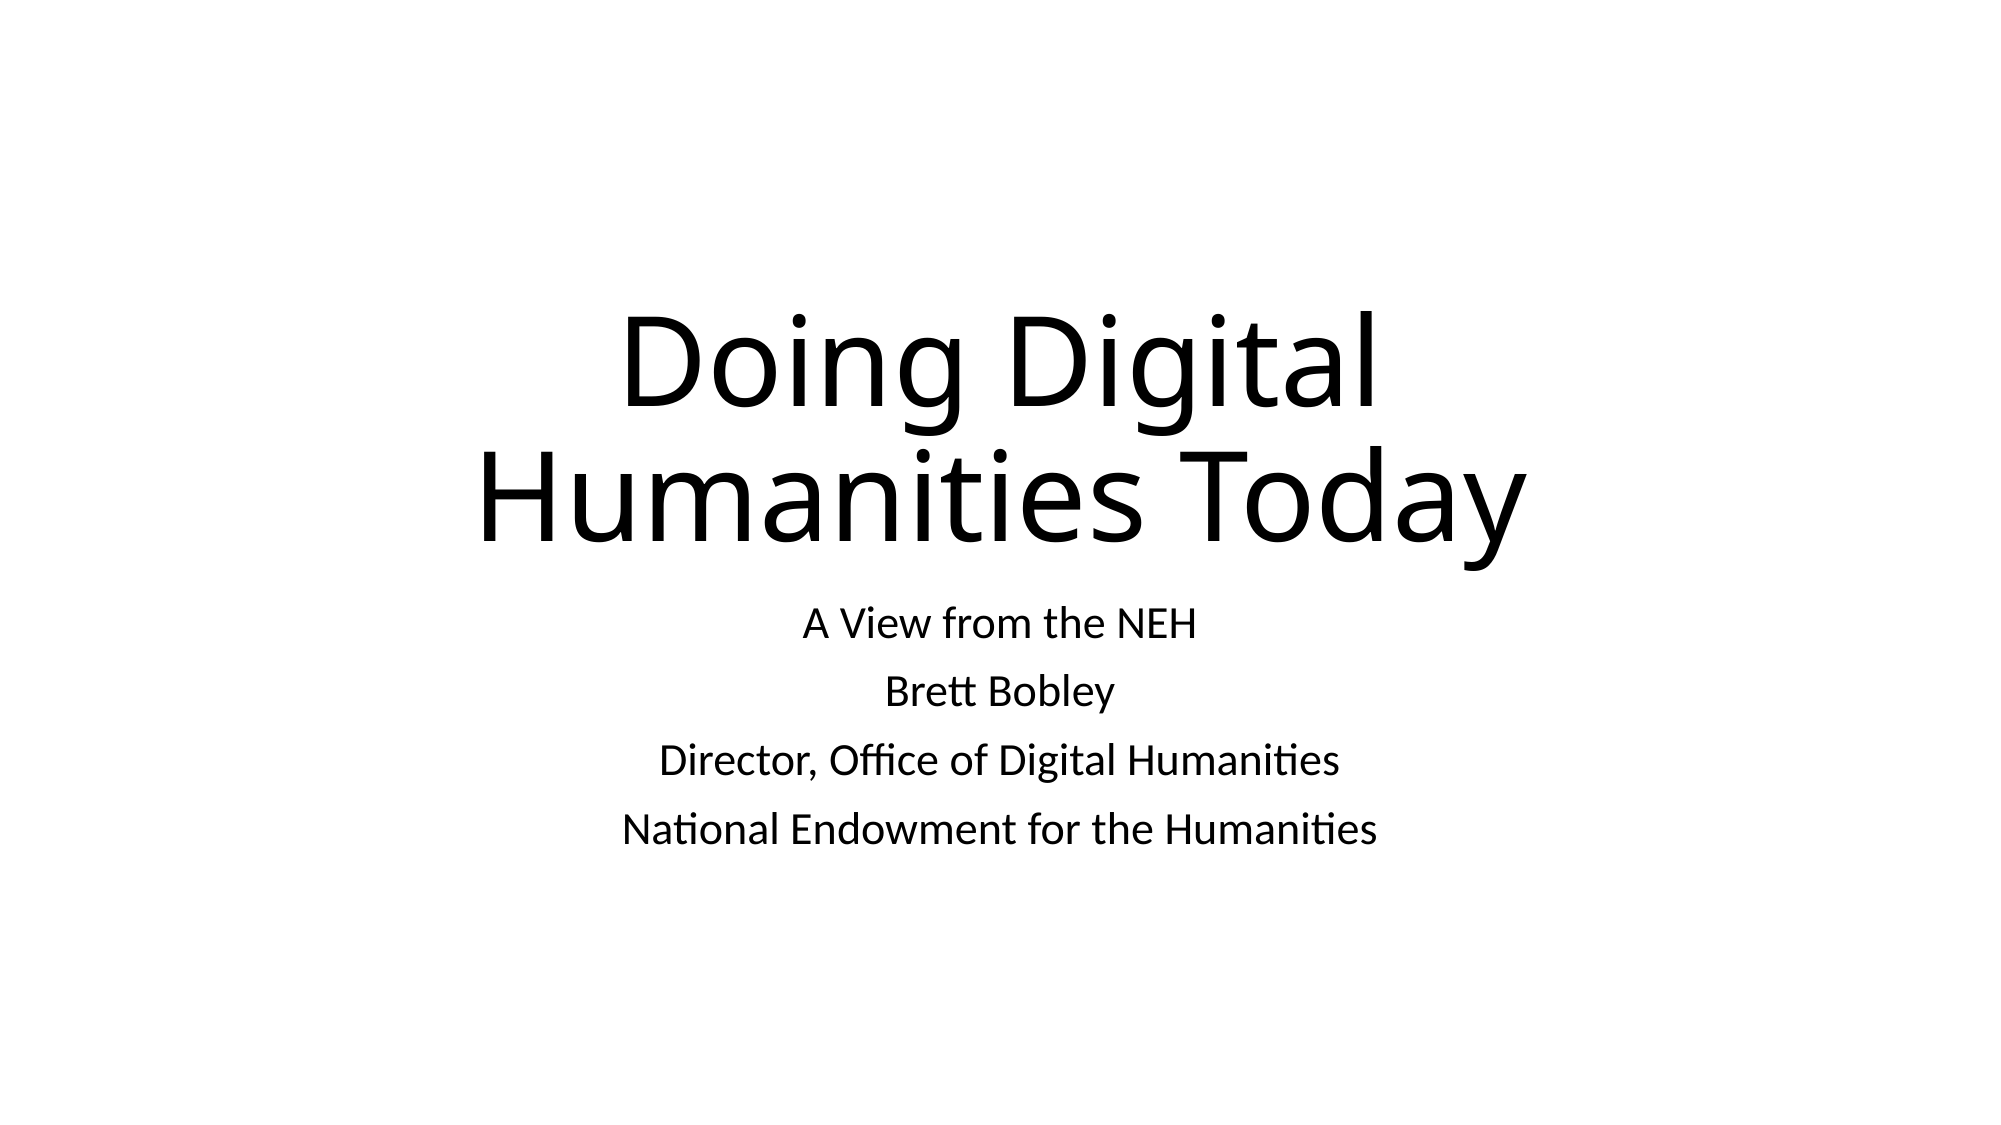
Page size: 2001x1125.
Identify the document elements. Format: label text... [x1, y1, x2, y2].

subtitle A View from the NEH Brett Bobley Director, Office of Digital Humanities National Endowment for the Humanities [249, 590, 1750, 863]
title Doing Digital Humanities Today [249, 184, 1750, 576]
